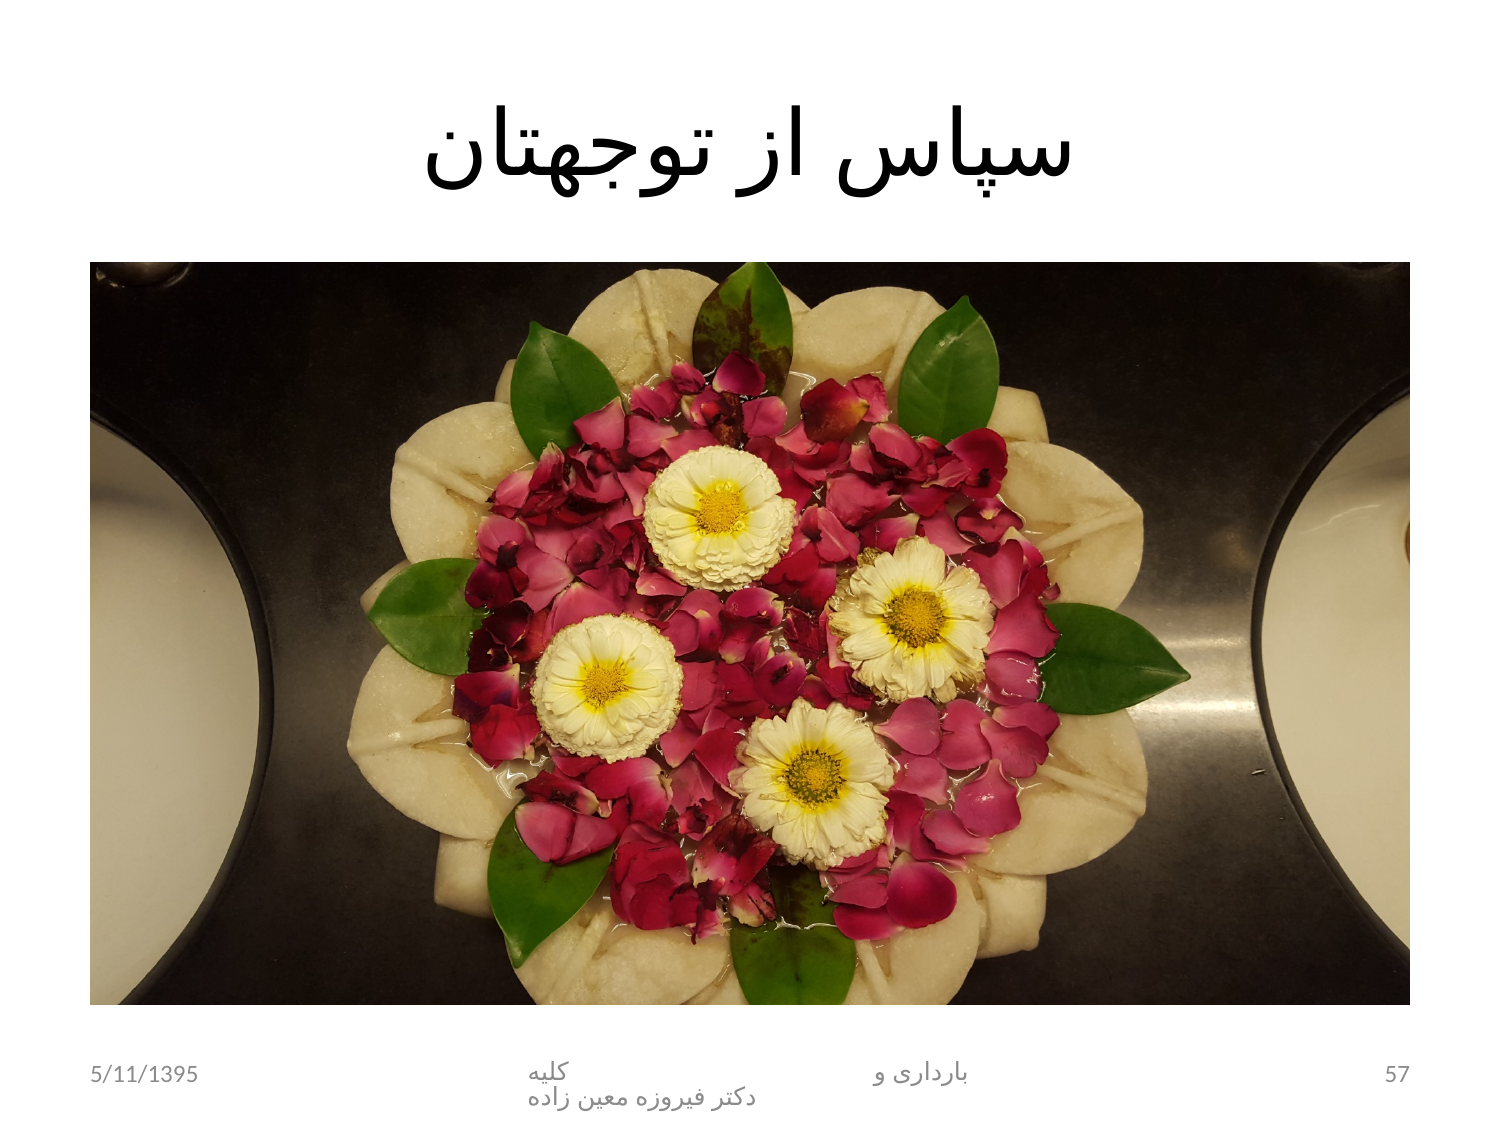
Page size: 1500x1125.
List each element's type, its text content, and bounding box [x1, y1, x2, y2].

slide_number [75, 1042, 425, 1103]
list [89, 262, 1411, 1006]
footer بارداری و کلیه دکتر فیروزه معین زاده [512, 1042, 988, 1103]
title سپاس از توجهتان [75, 45, 1425, 233]
slide_number 57 [1074, 1042, 1425, 1103]
